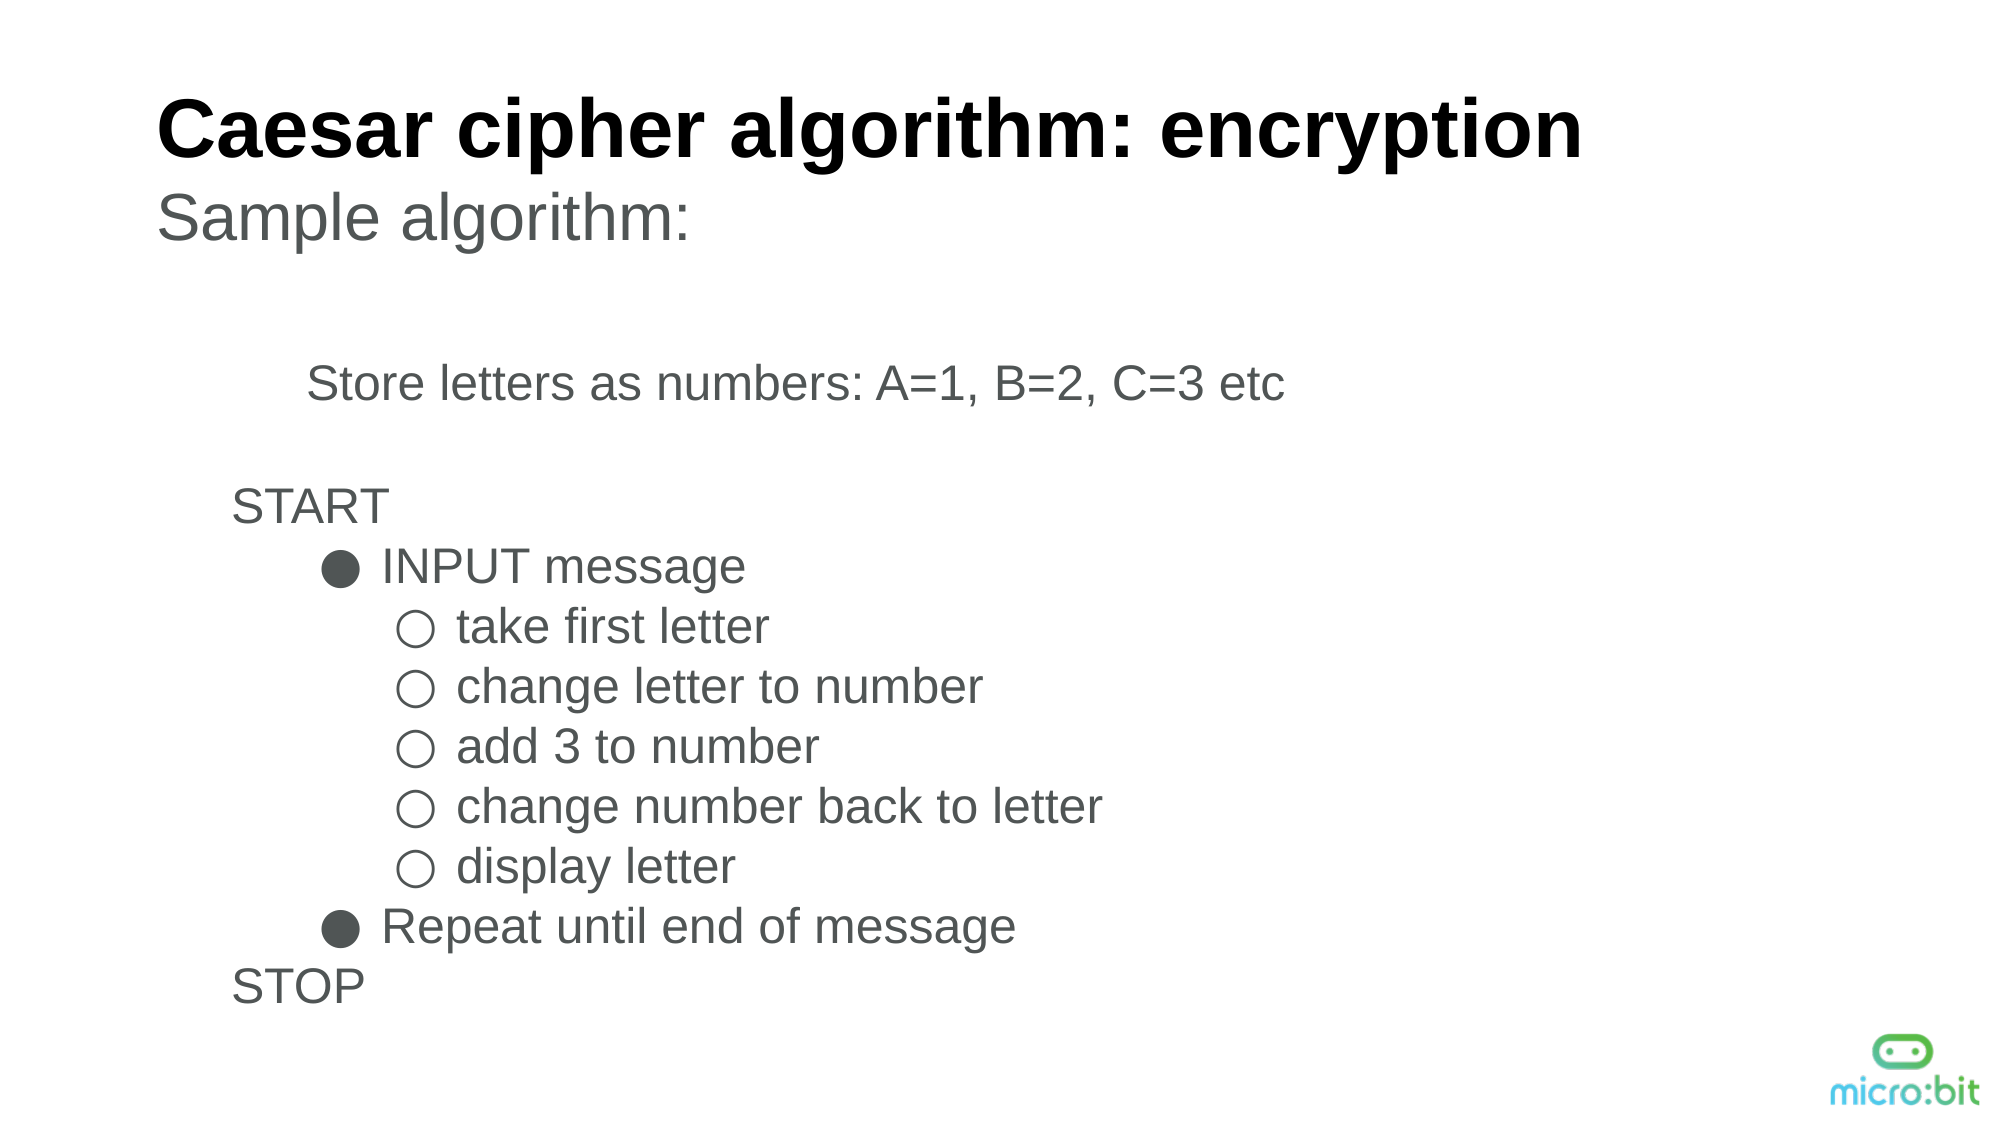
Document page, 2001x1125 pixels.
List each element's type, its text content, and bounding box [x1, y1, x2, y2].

text_box Caesar cipher algorithm: encryption Sample algorithm: Store letters as numbers: A=1, B=2, C=3 etc START INPUT message take first letter change letter to number add 3 to number change number back to letter display letter Repeat until end of message STOP [141, 60, 1909, 884]
picture [1830, 1029, 1980, 1106]
